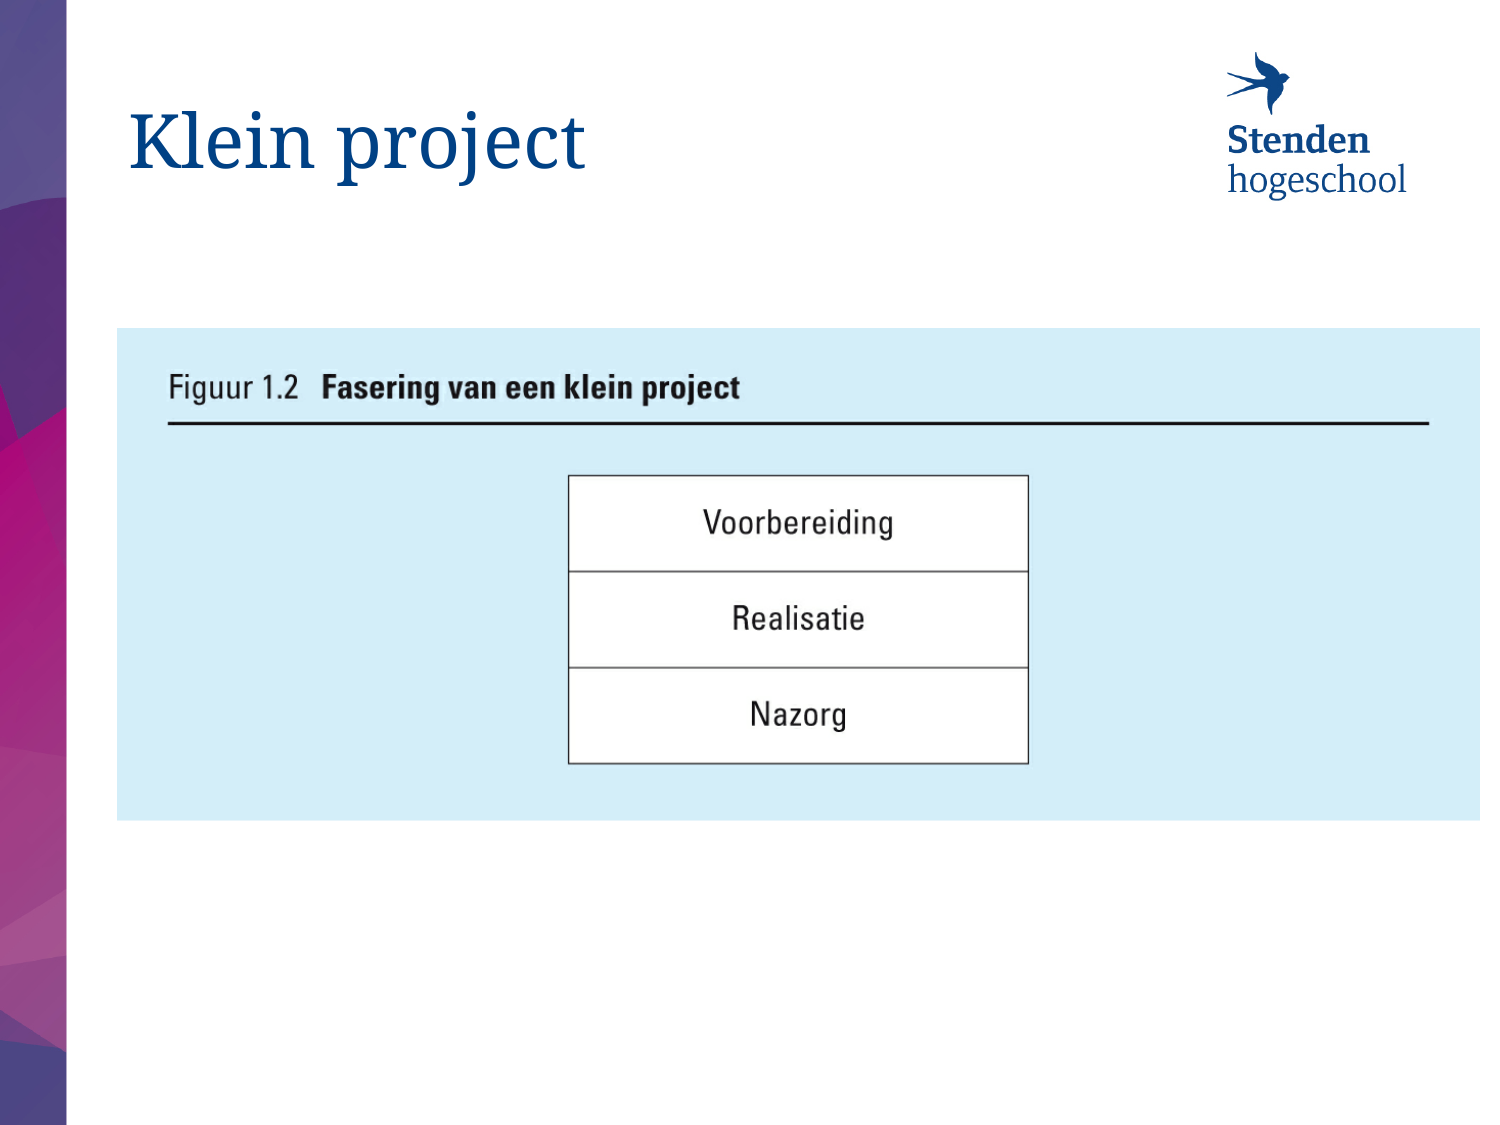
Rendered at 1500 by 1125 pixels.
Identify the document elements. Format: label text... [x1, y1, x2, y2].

title Klein project [128, 93, 1417, 202]
picture [0, 0, 1500, 1125]
